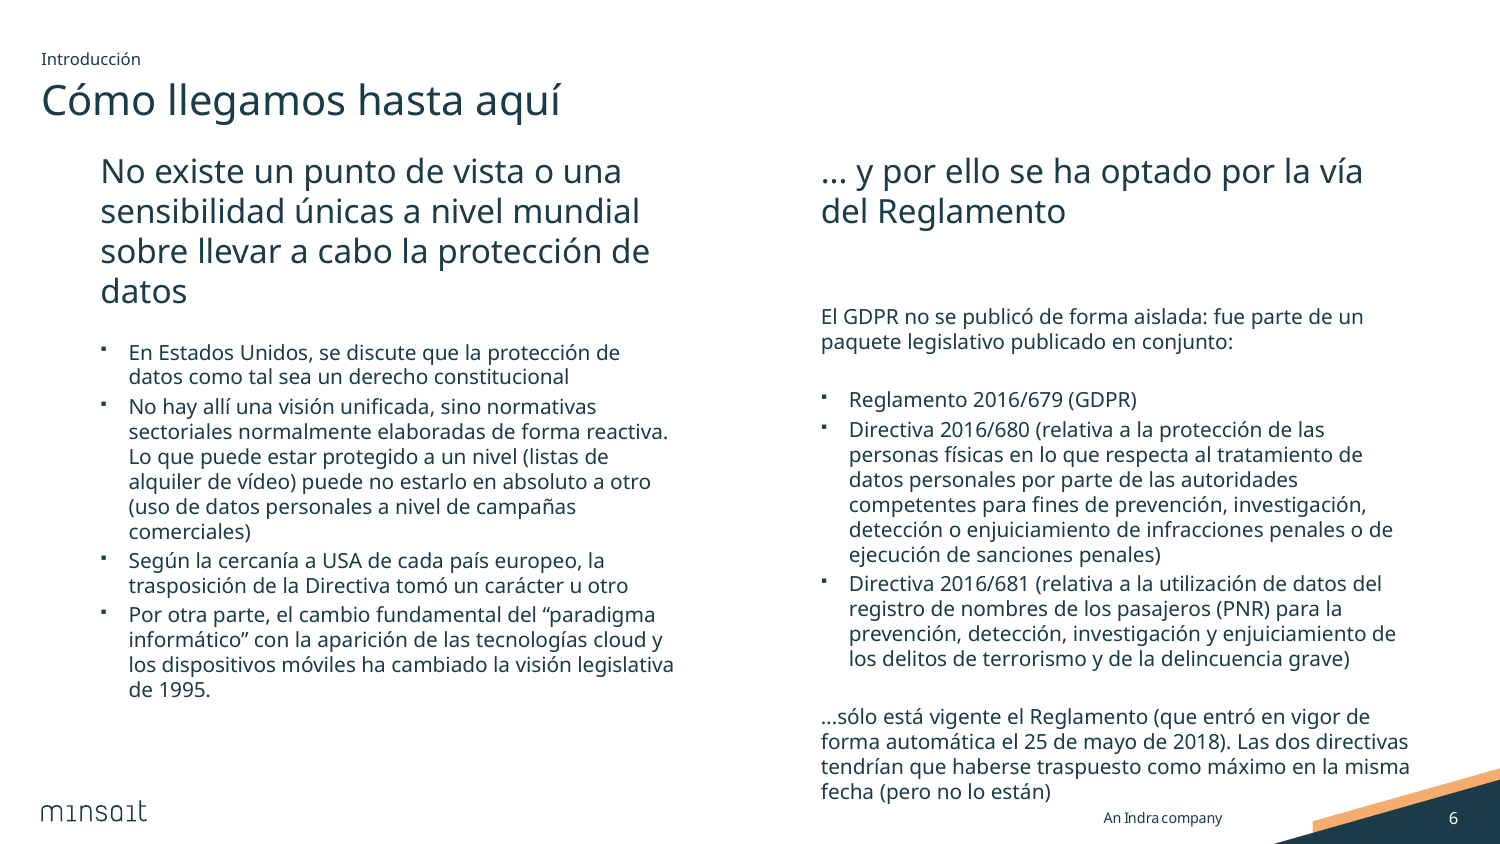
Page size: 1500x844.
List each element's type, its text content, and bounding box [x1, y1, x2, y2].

text_box ... y por ello se ha optado por la vía del Reglamento [820, 150, 1413, 263]
text_box El GDPR no se publicó de forma aislada: fue parte de un paquete legislativo publicado en conjunto: Reglamento 2016/679 (GDPR) Directiva 2016/680 (relativa a la protección de las personas físicas en lo que respecta al tratamiento de datos personales por parte de las autoridades competentes para fines de prevención, investigación, detección o enjuiciamiento de infracciones penales o de ejecución de sanciones penales) Directiva 2016/681 (relativa a la utilización de datos del registro de nombres de los pasajeros (PNR) para la prevención, detección, investigación y enjuiciamiento de los delitos de terrorismo y de la delincuencia grave) ...sólo está vigente el Reglamento (que entró en vigor de forma automática el 25 de mayo de 2018). Las dos directivas tendrían que haberse traspuesto como máximo en la misma fecha (pero no lo están) [820, 303, 1413, 777]
title Cómo llegamos hasta aquí [41, 79, 1459, 193]
text_box En Estados Unidos, se discute que la protección de datos como tal sea un derecho constitucional No hay allí una visión unificada, sino normativas sectoriales normalmente elaboradas de forma reactiva. Lo que puede estar protegido a un nivel (listas de alquiler de vídeo) puede no estarlo en absoluto a otro (uso de datos personales a nivel de campañas comerciales) Según la cercanía a USA de cada país europeo, la trasposición de la Directiva tomó un carácter u otro Por otra parte, el cambio fundamental del “paradigma informático” con la aparición de las tecnologías cloud y los dispositivos móviles ha cambiado la visión legislativa de 1995. [100, 339, 680, 812]
list Introducción [41, 43, 1459, 75]
text_box No existe un punto de vista o una sensibilidad únicas a nivel mundial sobre llevar a cabo la protección de datos [100, 150, 703, 263]
